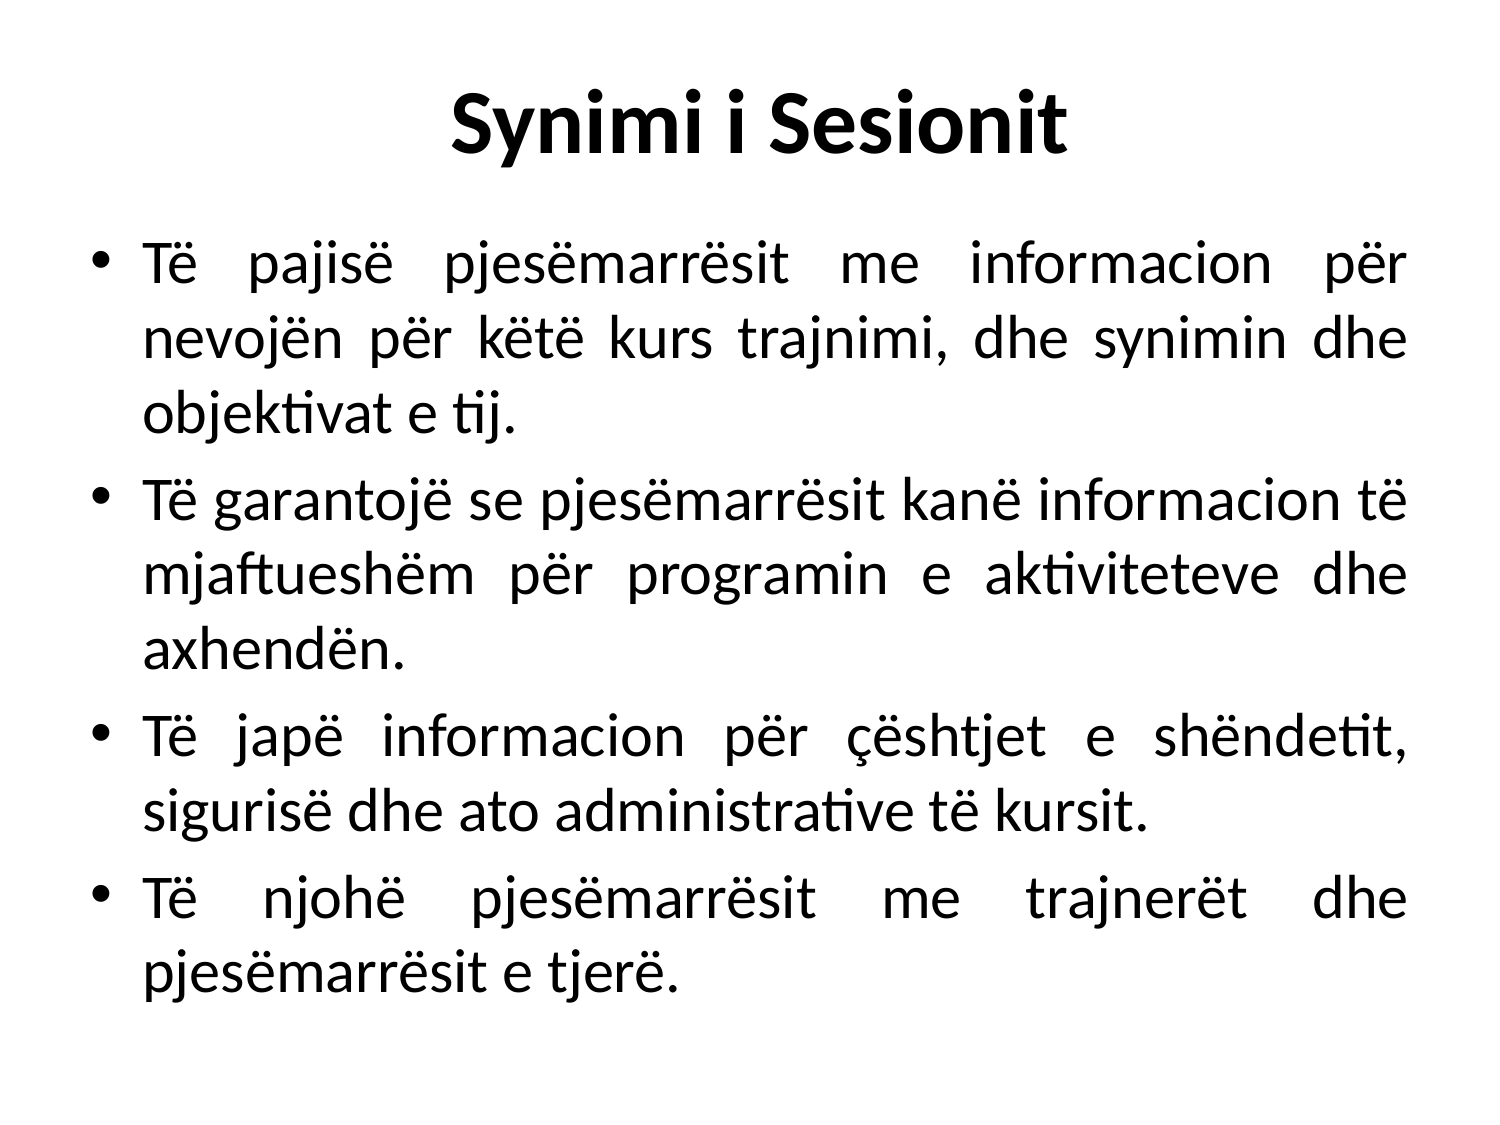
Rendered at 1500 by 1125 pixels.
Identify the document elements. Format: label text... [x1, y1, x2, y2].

list Të pajisë pjesëmarrësit me informacion për nevojën për këtë kurs trajnimi, dhe synimin dhe objektivat e tij. Të garantojë se pjesëmarrësit kanë informacion të mjaftueshëm për programin e aktiviteteve dhe axhendën. Të japë informacion për çështjet e shëndetit, sigurisë dhe ato administrative të kursit. Të njohë pjesëmarrësit me trajnerët dhe pjesëmarrësit e tjerë. [75, 214, 1425, 1016]
title Synimi i Sesionit [75, 45, 1425, 188]
